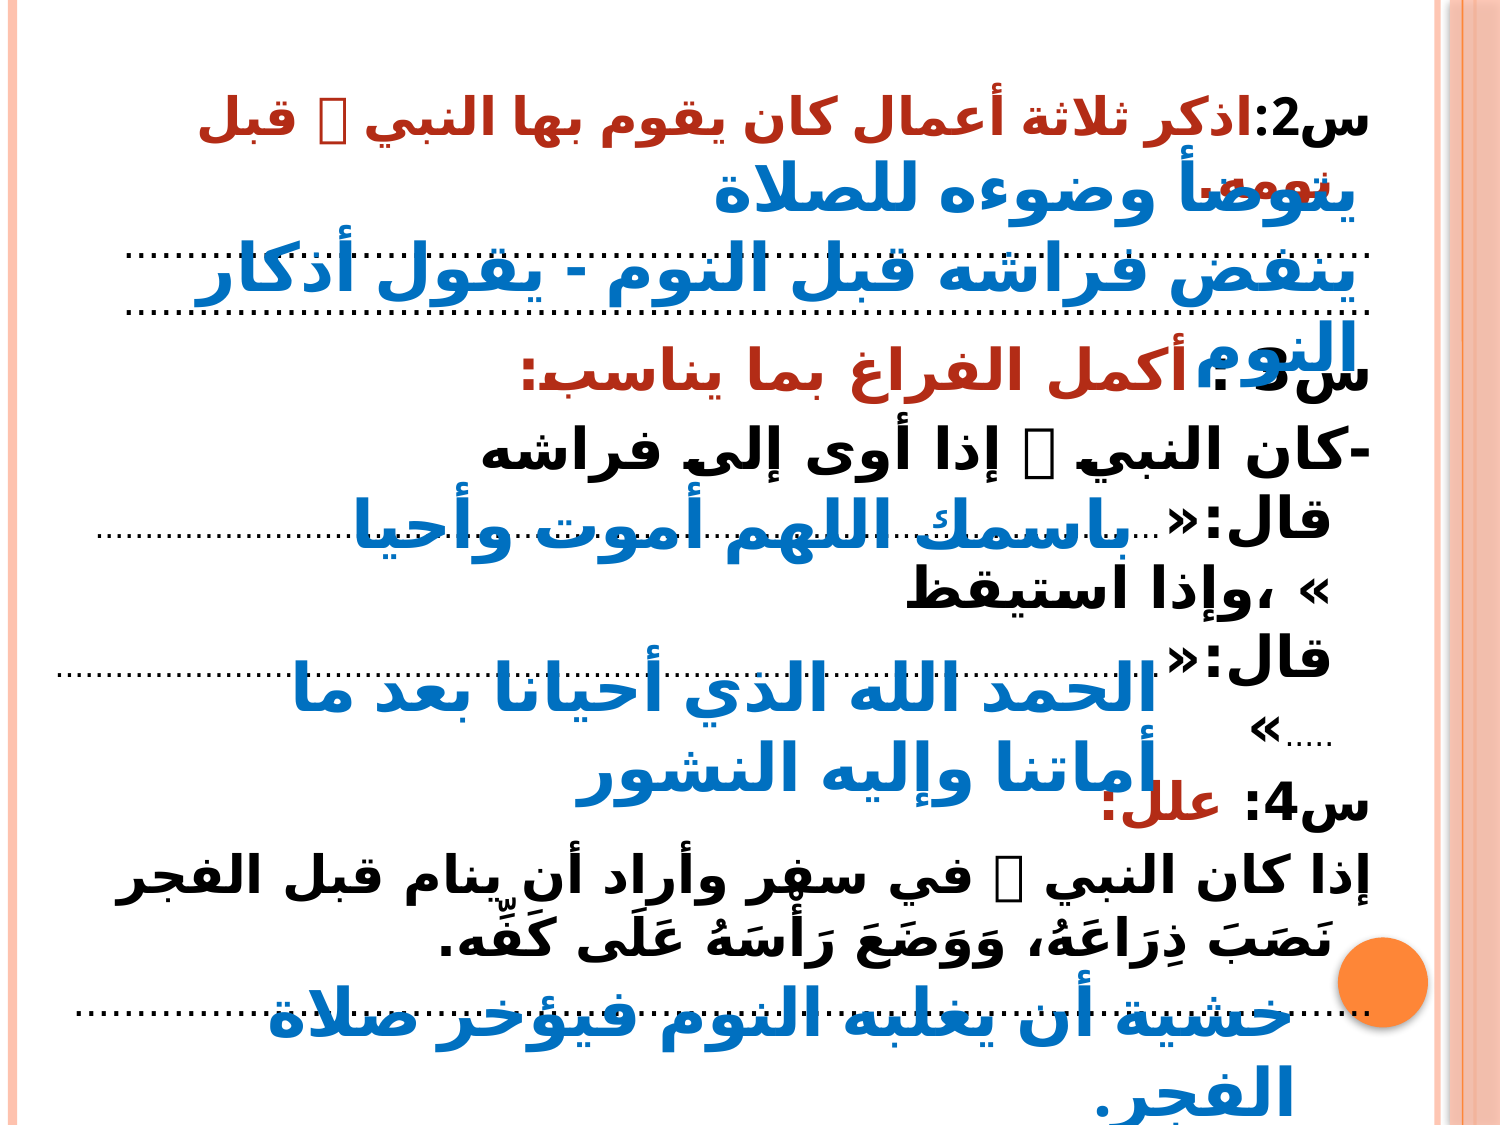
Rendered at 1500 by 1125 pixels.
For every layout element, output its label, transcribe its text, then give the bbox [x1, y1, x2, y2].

text_box الحمد الله الذي أحيانا بعد ما أماتنا وإليه النشور [124, 637, 1175, 813]
text_box يتوضأ وضوءه للصلاة ينفض فراشه قبل النوم - يقول أذكار النوم [137, 137, 1375, 393]
list س2:اذكر ثلاثة أعمال كان يقوم بها النبي  قبل نومه. .................................................................................................... .................................................................................................... س3 : أكمل الفراغ بما يناسب: -كان النبي  إذا أوى إلى فراشه قال:«........................................................................................................... » ،وإذا استيقظ قال:«....................................................................................................................» س4: علل: إذا كان النبي  في سفر وأراد أن ينام قبل الفجر نَصَبَ ذِرَاعَهُ، وَوَضَعَ رَأْسَهُ عَلَى كَفِّه. ........................................................................................................ [37, 75, 1388, 1062]
text_box خشية أن يغلبه النوم فيؤخر صلاة الفجر. [199, 962, 1313, 1125]
text_box باسمك اللهم أموت وأحيا [112, 474, 1150, 570]
